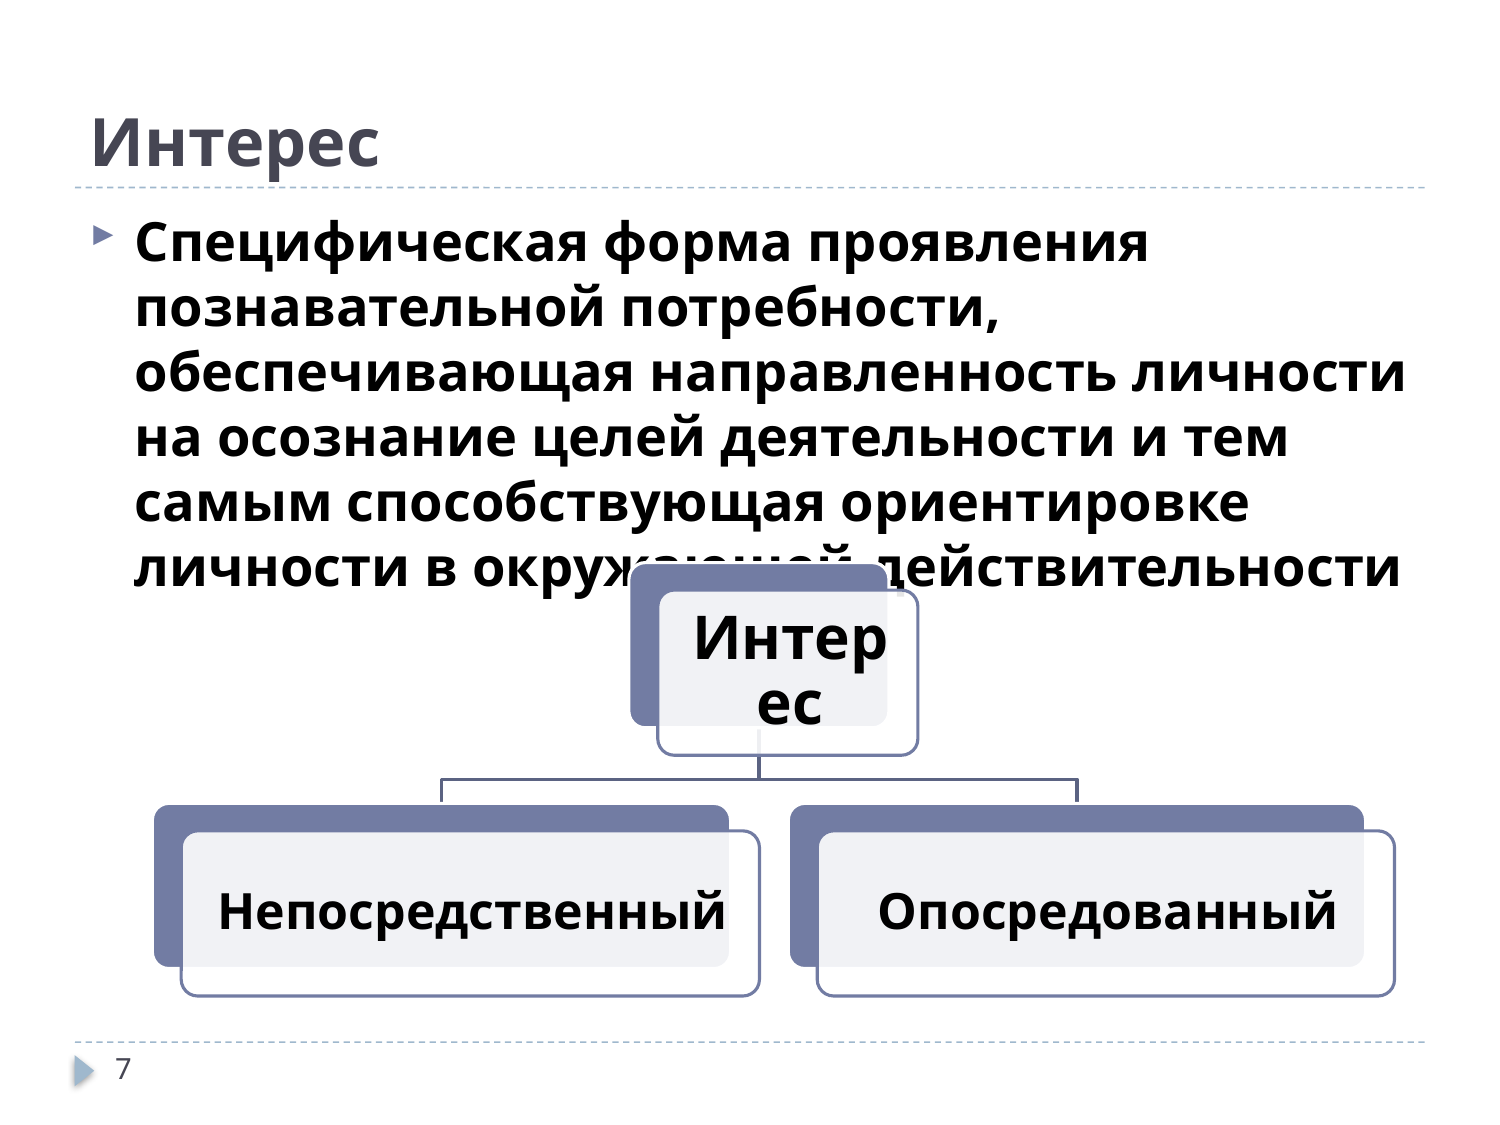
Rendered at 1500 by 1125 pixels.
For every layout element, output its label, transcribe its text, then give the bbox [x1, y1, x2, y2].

title Интерес [75, 24, 1425, 188]
list Специфическая форма проявления познавательной потребности, обеспечивающая направленность личности на осознание целей деятельности и тем самым способствующая ориентировке личности в окружающей действительности [75, 200, 1425, 1010]
slide_number 7 [100, 1042, 426, 1103]
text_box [105, 562, 1442, 997]
